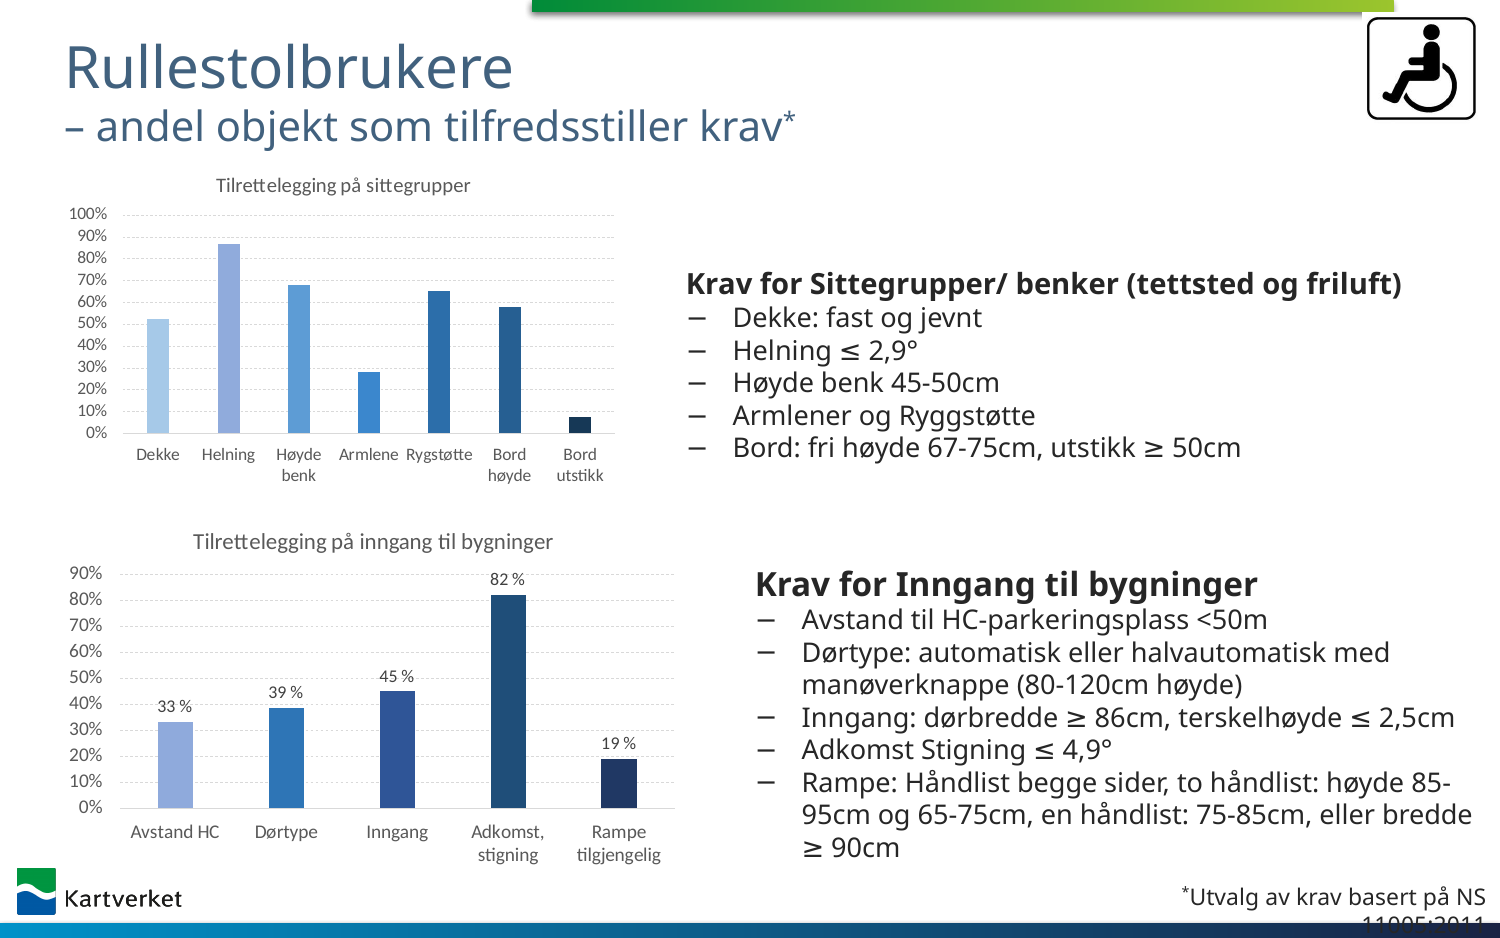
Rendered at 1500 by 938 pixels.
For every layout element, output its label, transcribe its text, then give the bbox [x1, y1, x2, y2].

text_box Krav for Inngang til bygninger Avstand til HC-parkeringsplass <50m Dørtype: automatisk eller halvautomatisk med manøverknappe (80-120cm høyde) Inngang: dørbredde ≥ 86cm, terskelhøyde ≤ 2,5cm Adkomst Stigning ≤ 4,9° Rampe: Håndlist begge sider, to håndlist: høyde 85-95cm og 65-75cm, en håndlist: 75-85cm, eller bredde ≥ 90cm [740, 555, 1491, 870]
text_box Krav for Sittegrupper/ benker (tettsted og friluft) Dekke: fast og jevnt Helning ≤ 2,9° Høyde benk 45-50cm Armlener og Ryggstøtte Bord: fri høyde 67-75cm, utstikk ≥ 50cm [670, 258, 1418, 471]
text_box *Utvalg av krav basert på NS 11005:2011 [1068, 873, 1500, 938]
text_box Rullestolbrukere – andel objekt som tilfredsstiller krav* [49, 25, 1431, 158]
picture [1362, 12, 1481, 126]
picture [62, 520, 685, 874]
picture [62, 166, 625, 492]
